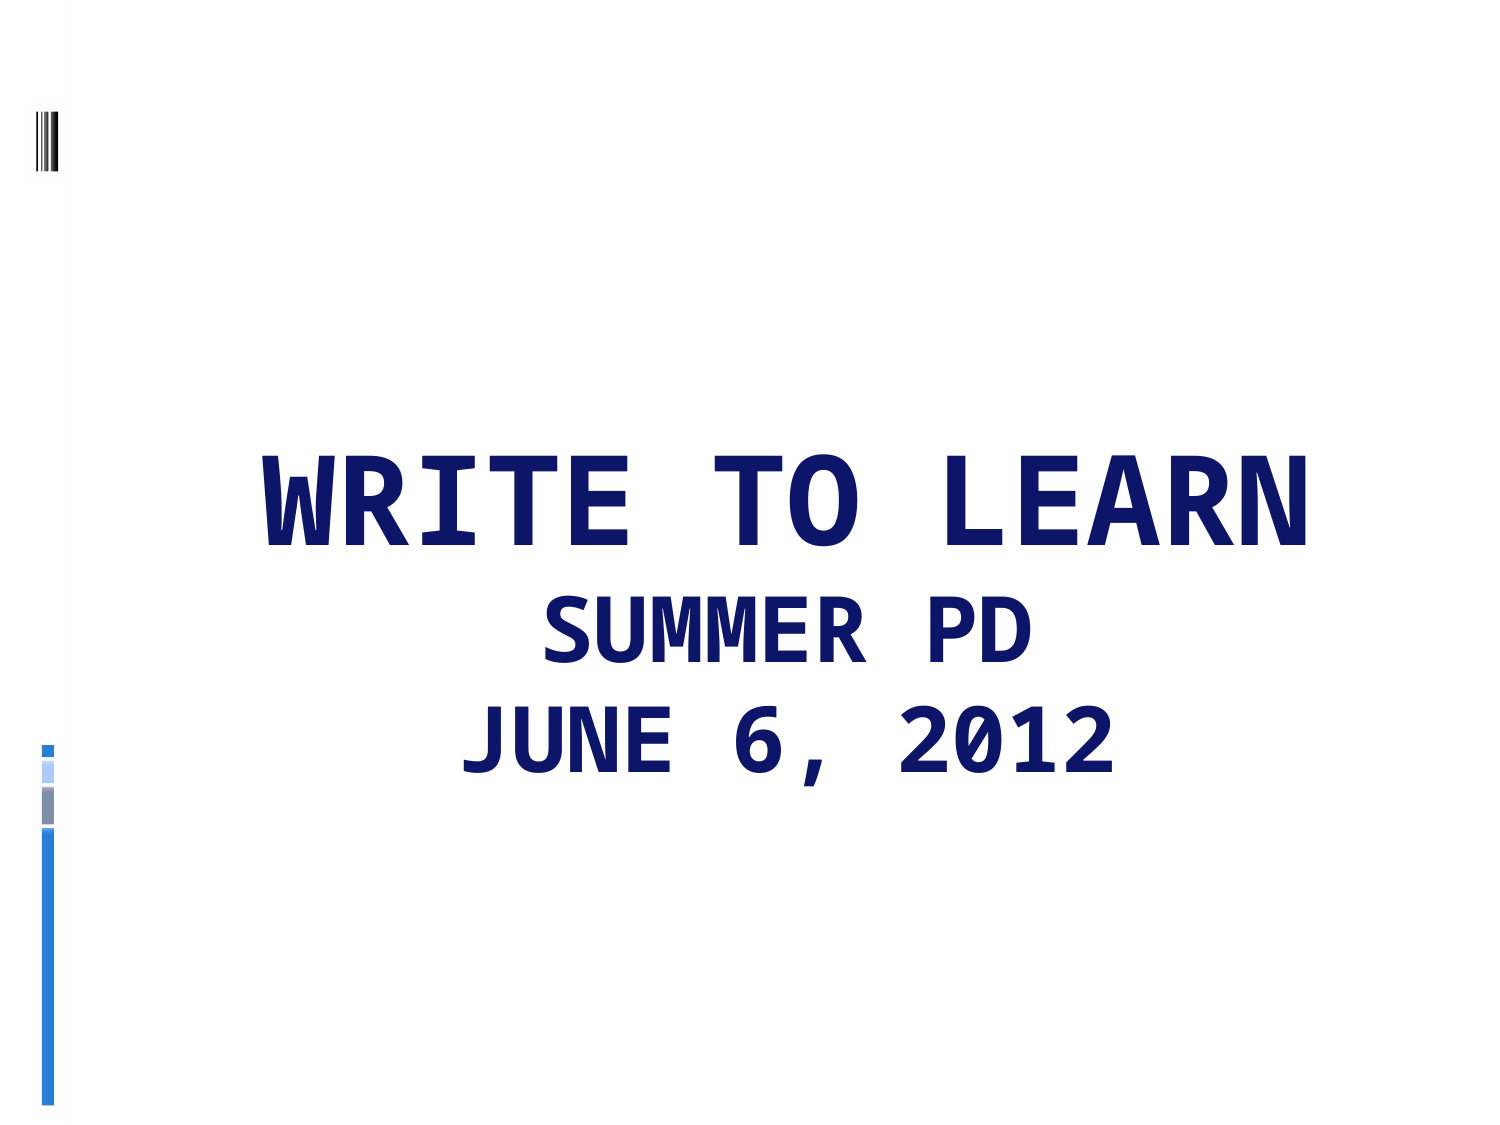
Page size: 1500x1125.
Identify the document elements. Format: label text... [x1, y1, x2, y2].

title Write to Learn Summer PD June 6, 2012 [150, 174, 1425, 1037]
